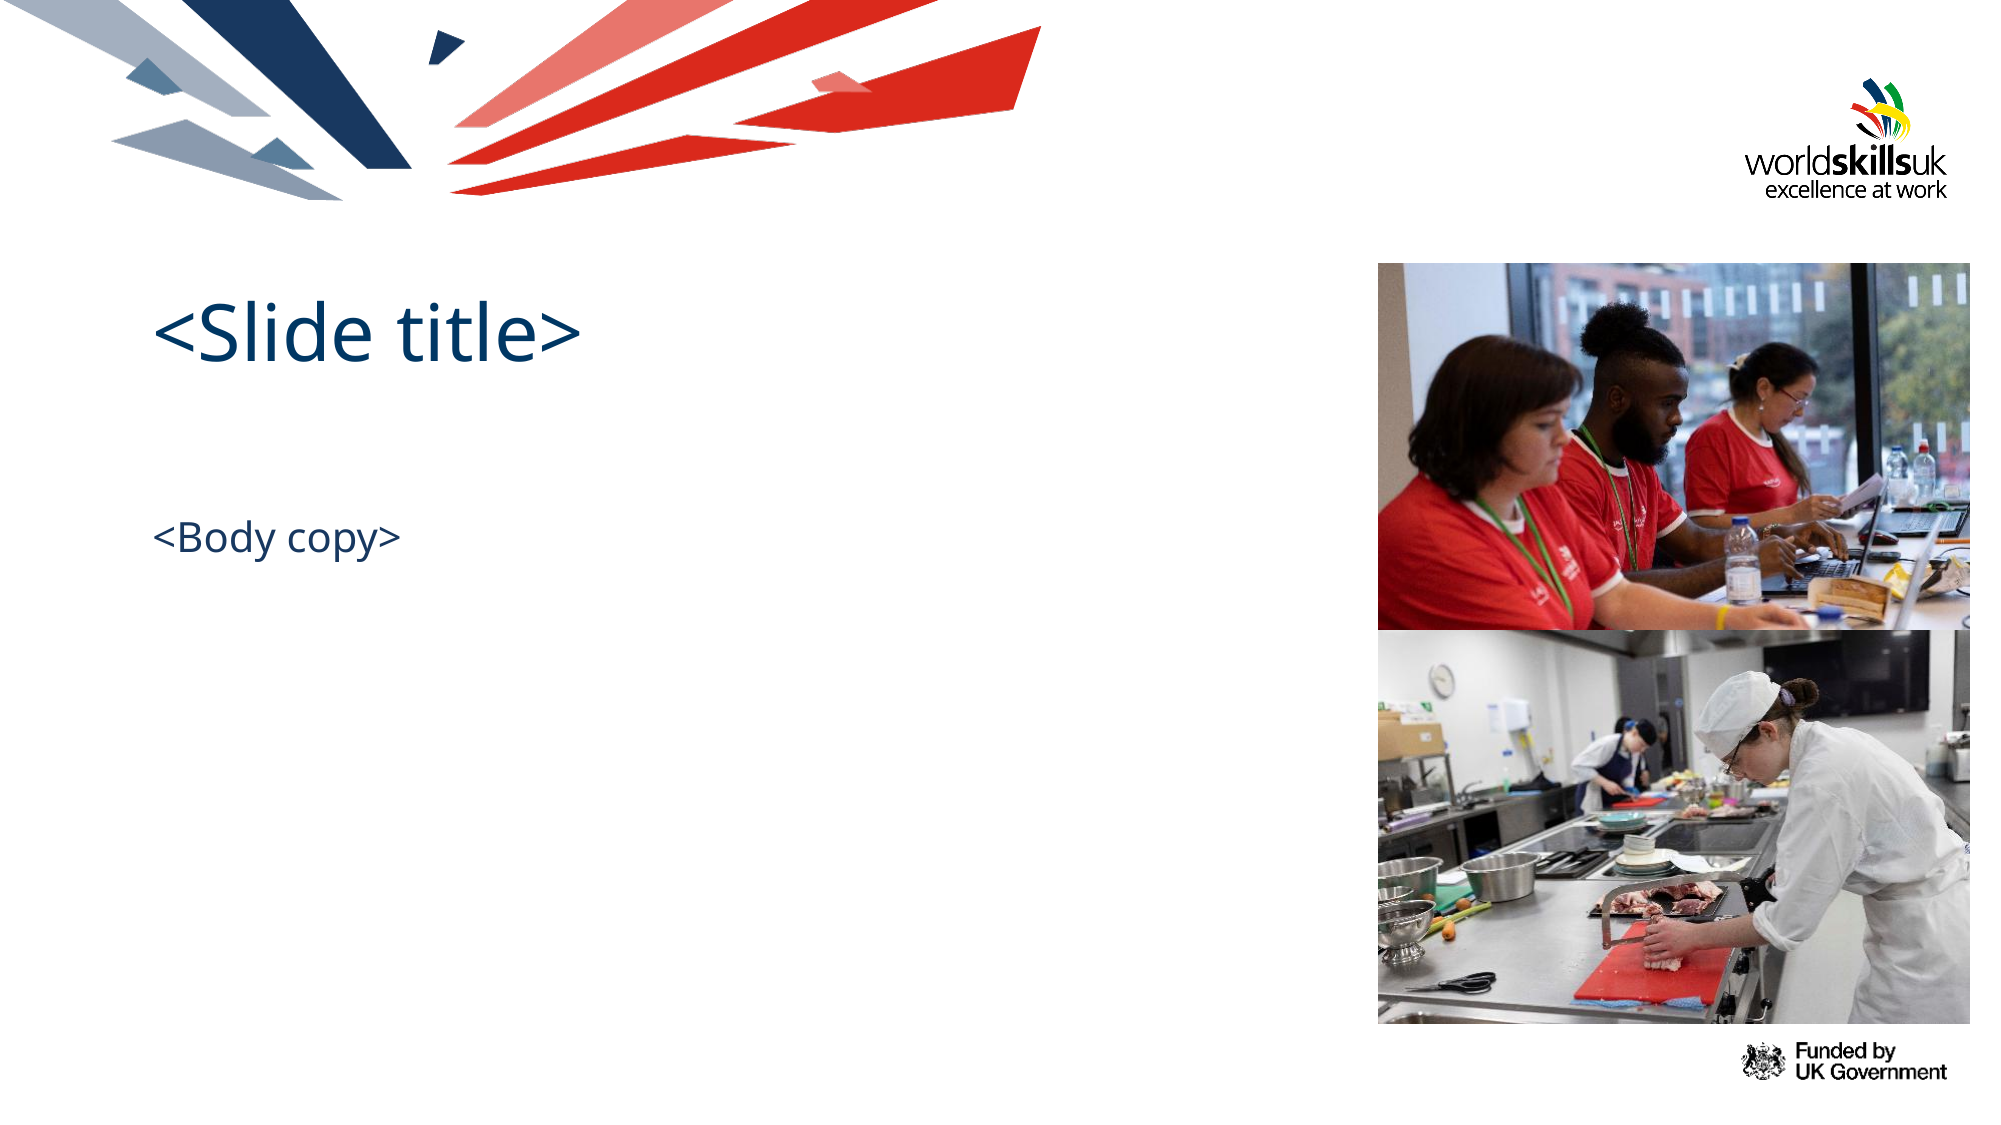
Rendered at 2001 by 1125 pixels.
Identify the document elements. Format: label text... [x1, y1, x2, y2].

picture [0, 0, 1057, 208]
title <Slide title> [137, 208, 757, 386]
picture [1378, 263, 1970, 1025]
picture [1713, 47, 1978, 229]
subtitle <Body copy> [137, 509, 757, 781]
picture [1736, 1037, 1952, 1085]
